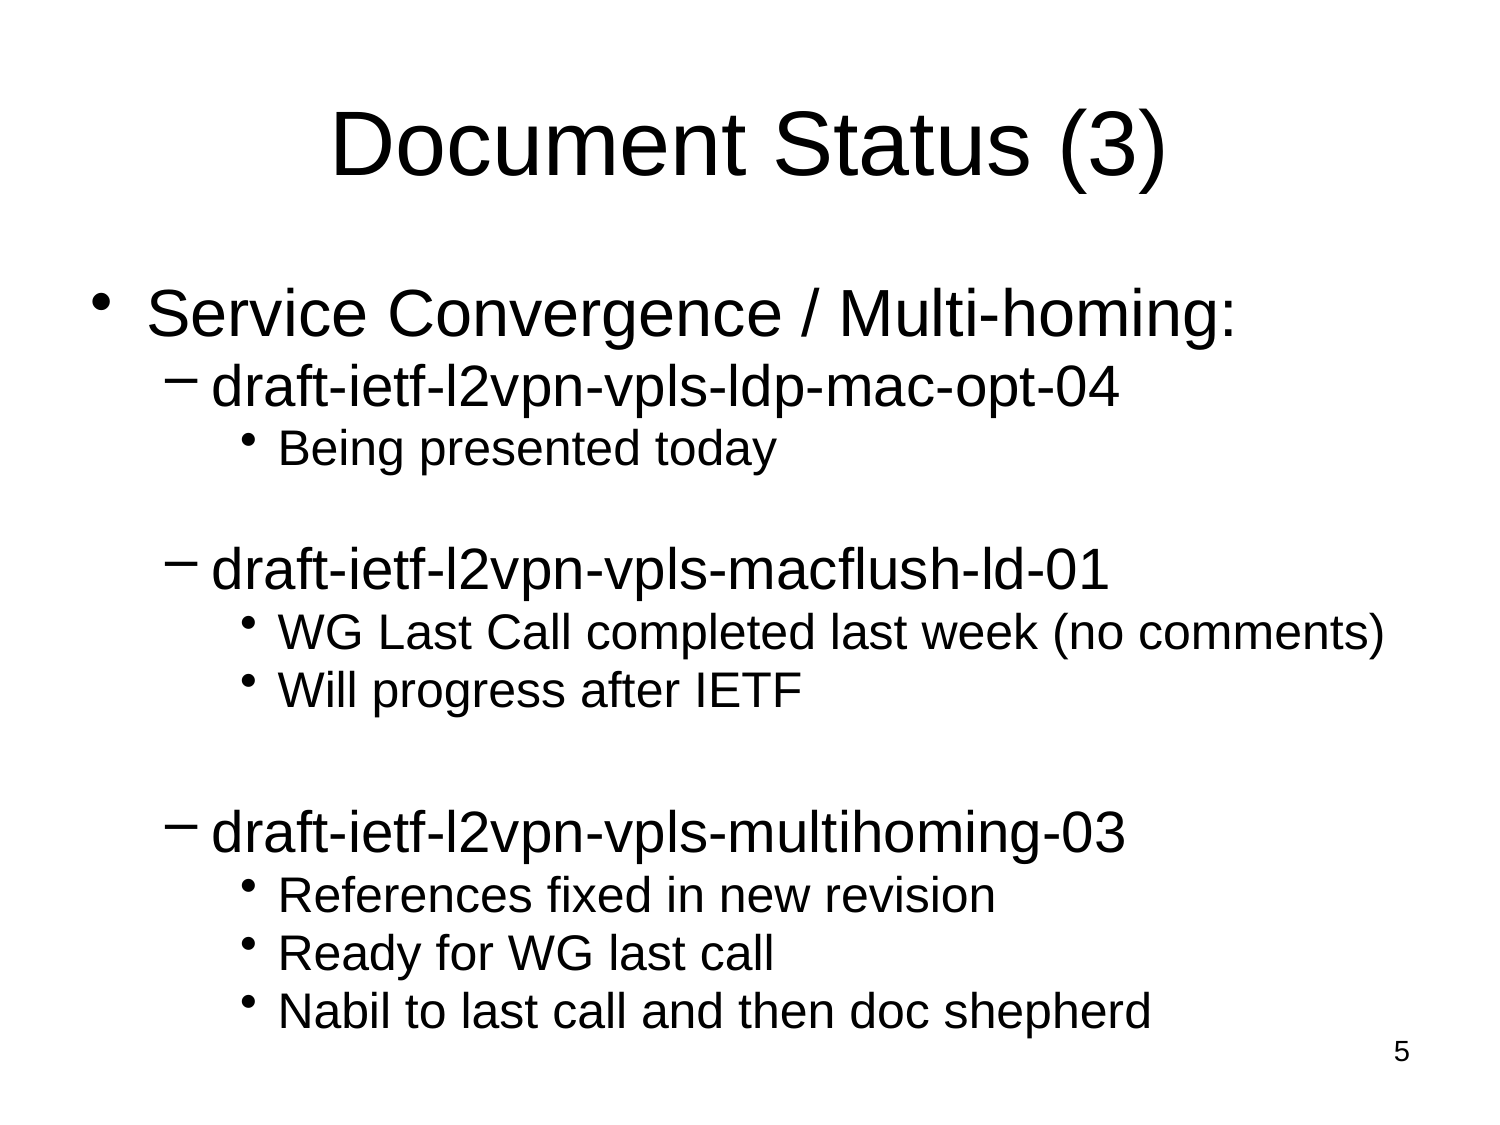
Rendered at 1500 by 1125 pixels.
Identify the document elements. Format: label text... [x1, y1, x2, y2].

title Document Status (3) [74, 44, 1426, 224]
list Service Convergence / Multi-homing: draft-ietf-l2vpn-vpls-ldp-mac-opt-04 Being presented today draft-ietf-l2vpn-vpls-macflush-ld-01 WG Last Call completed last week (no comments) Will progress after IETF draft-ietf-l2vpn-vpls-multihoming-03 References fixed in new revision Ready for WG last call Nabil to last call and then doc shepherd [74, 224, 1426, 1051]
slide_number 5 [1074, 1051, 1426, 1103]
